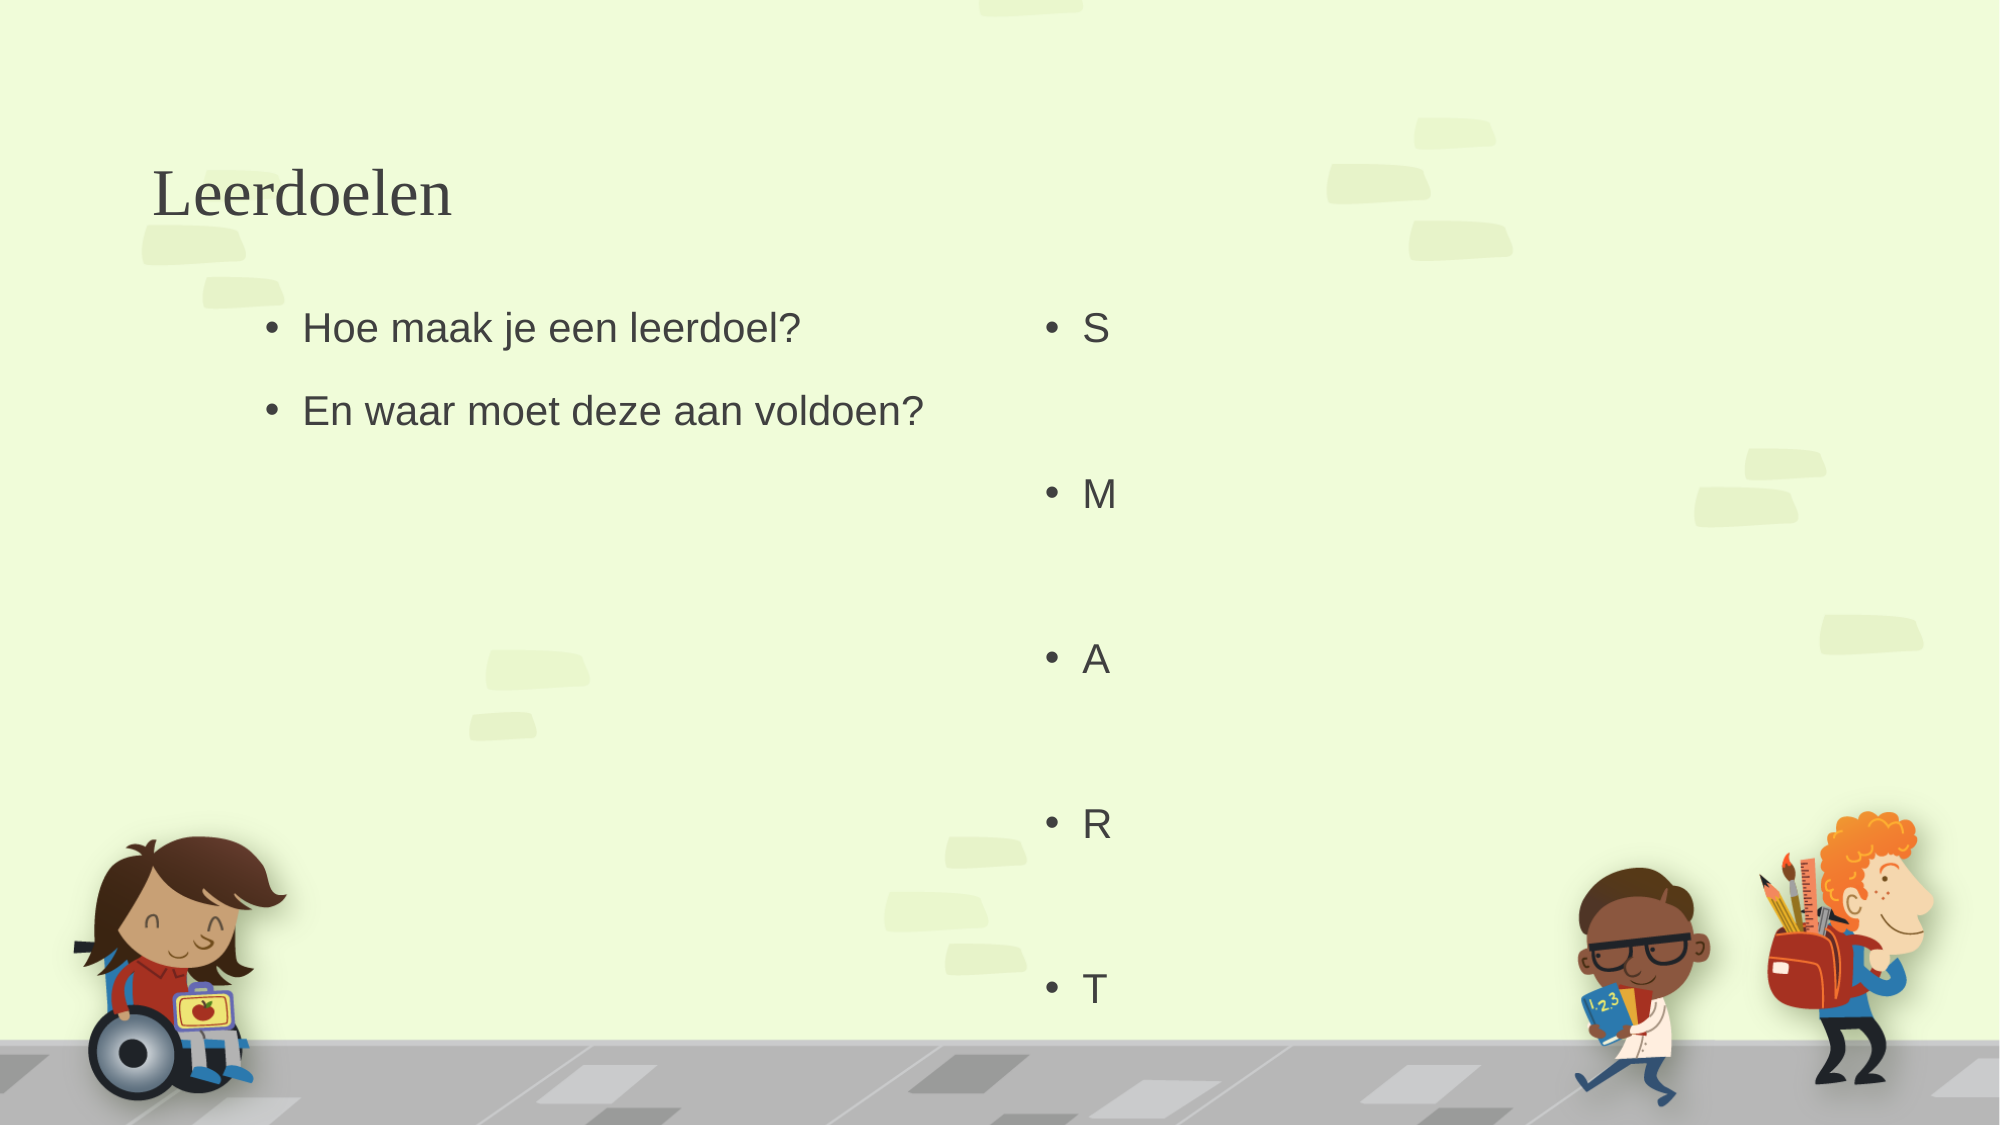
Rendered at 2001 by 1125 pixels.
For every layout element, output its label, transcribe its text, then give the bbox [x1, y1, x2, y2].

list Hoe maak je een leerdoel? En waar moet deze aan voldoen? [249, 299, 970, 870]
picture [0, 0, 2000, 1125]
title Leerdoelen [137, 59, 1750, 238]
list S M A R T [1029, 299, 1750, 1035]
